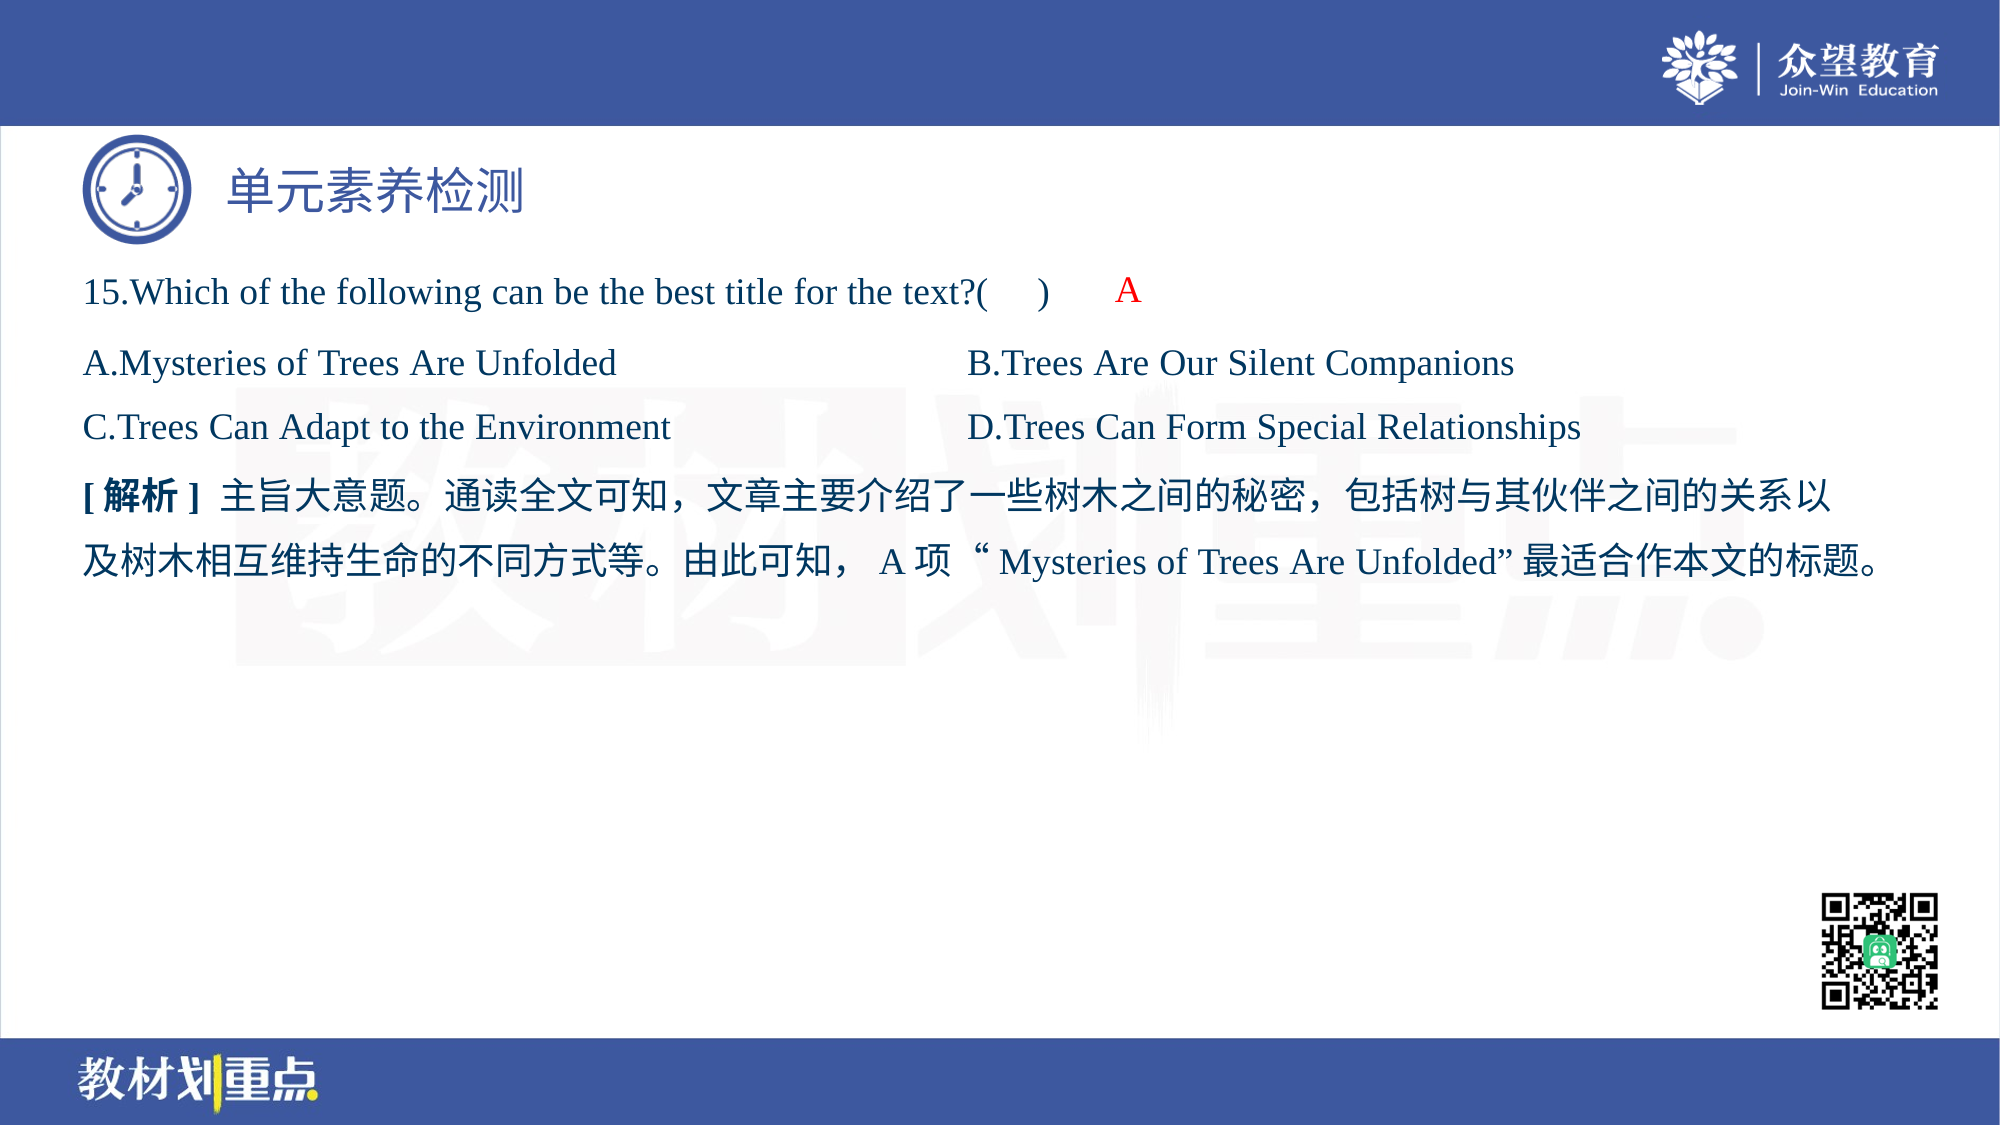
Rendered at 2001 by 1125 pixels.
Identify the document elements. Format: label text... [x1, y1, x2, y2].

text_box 15.Which of the following can be the best title for the text?( ) [82, 247, 1817, 306]
text_box A.Mysteries of Trees Are Unfolded B.Trees Are Our Silent Companions C.Trees Can Adapt to the Environment D.Trees Can Form Special Relationships [82, 313, 1817, 441]
text_box [解析] 主旨大意题。通读全文可知，文章主要介绍了一些树木之间的秘密，包括树与其伙伴之间的关系以 及树木相互维持生命的不同方式等。由此可知，A项“Mysteries of Trees Are Unfolded”最适合作本文的标题。 [82, 448, 1817, 575]
text_box A [1101, 245, 1156, 304]
picture [0, 0, 2000, 1125]
